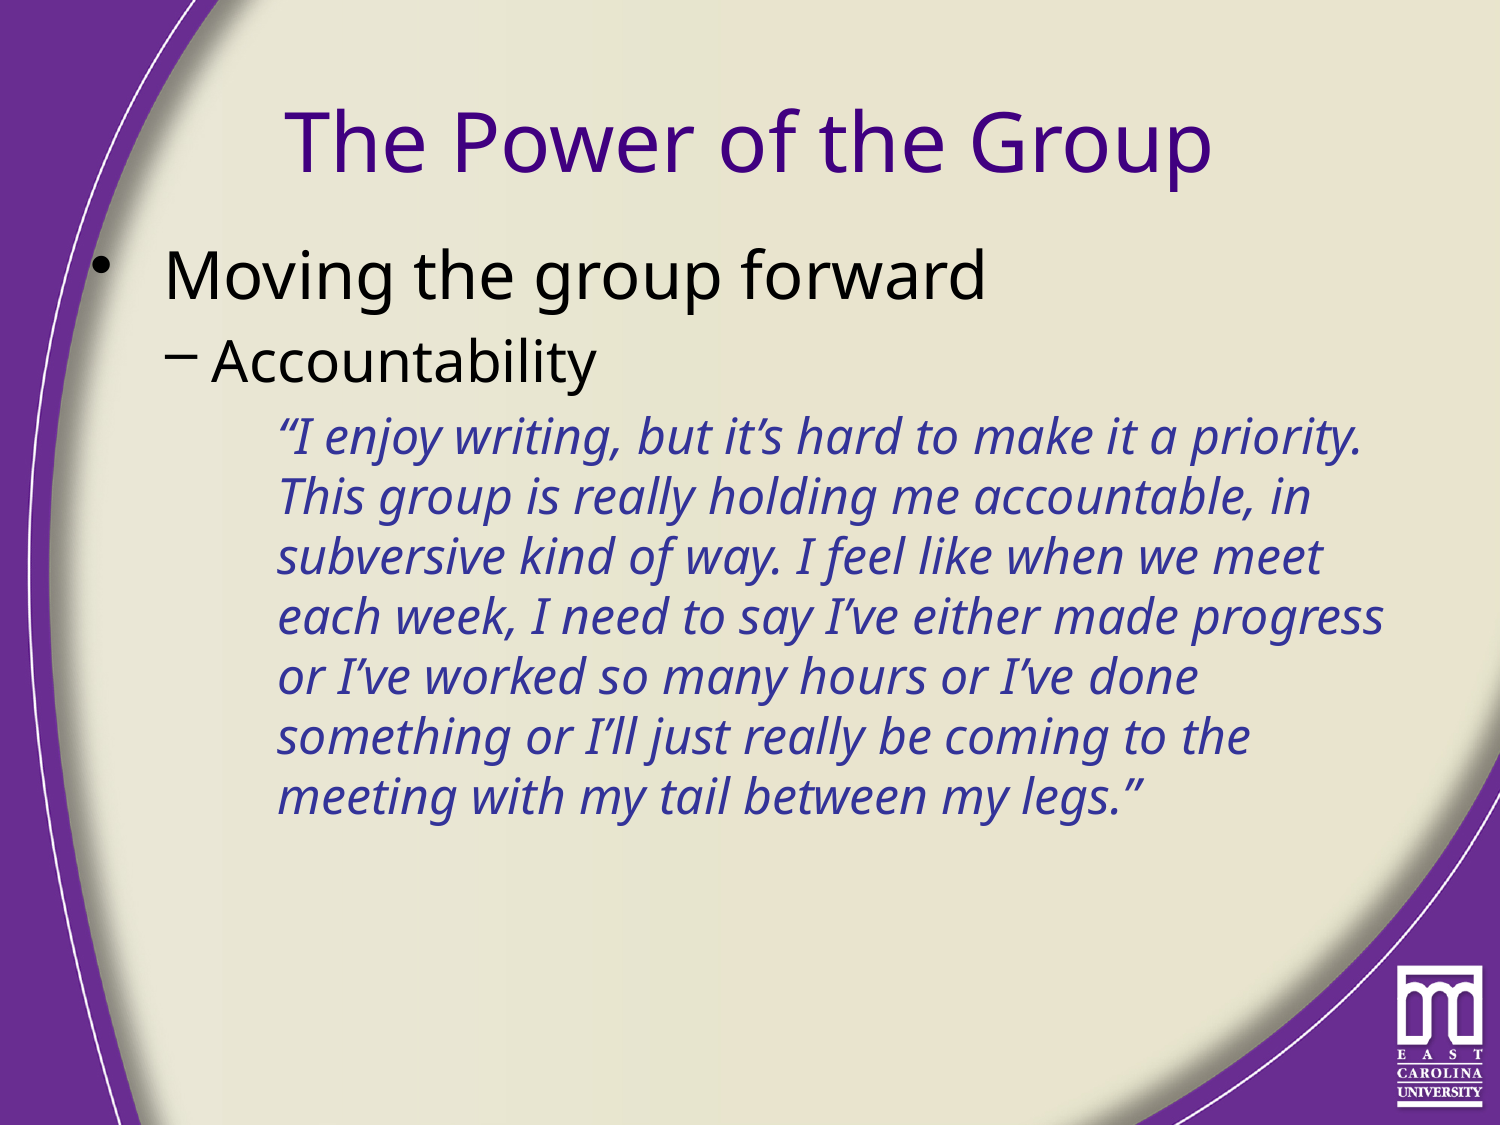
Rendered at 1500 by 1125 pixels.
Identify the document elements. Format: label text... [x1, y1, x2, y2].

picture [0, 0, 1500, 1125]
list Moving the group forward Accountability “I enjoy writing, but it’s hard to make it a priority. This group is really holding me accountable, in subversive kind of way. I feel like when we meet each week, I need to say I’ve either made progress or I’ve worked so many hours or I’ve done something or I’ll just really be coming to the meeting with my tail between my legs.” [74, 224, 1426, 1043]
title The Power of the Group [74, 44, 1426, 224]
